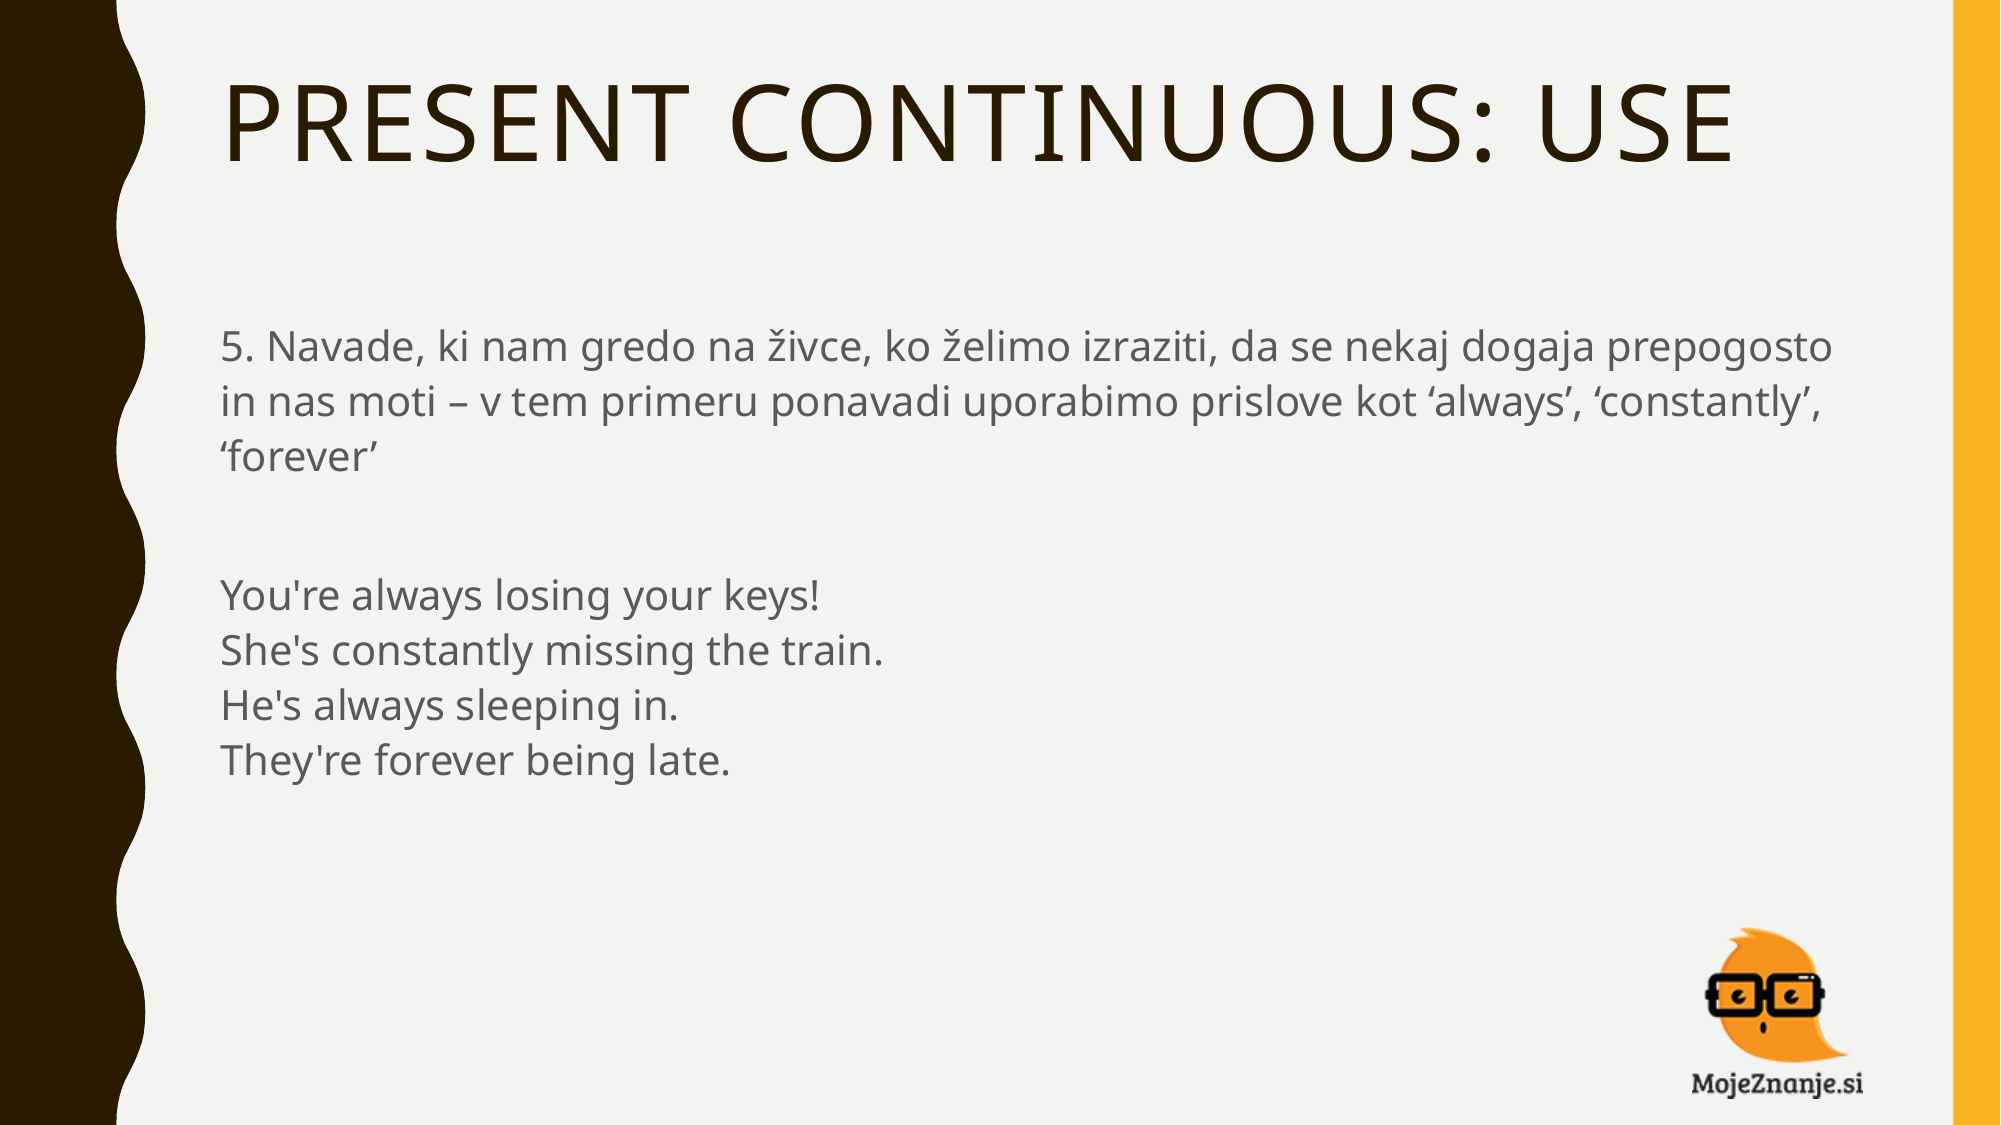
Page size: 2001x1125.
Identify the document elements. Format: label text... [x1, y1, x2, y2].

list 5. Navade, ki nam gredo na živce, ko želimo izraziti, da se nekaj dogaja prepogosto in nas moti – v tem primeru ponavadi uporabimo prislove kot ‘always’, ‘constantly’, ‘forever’ You're always losing your keys! She's constantly missing the train. He's always sleeping in. They're forever being late. [205, 307, 1875, 965]
title PRESENT CONTINUOUS: USE [205, 62, 1875, 307]
picture [1692, 965, 1863, 1099]
